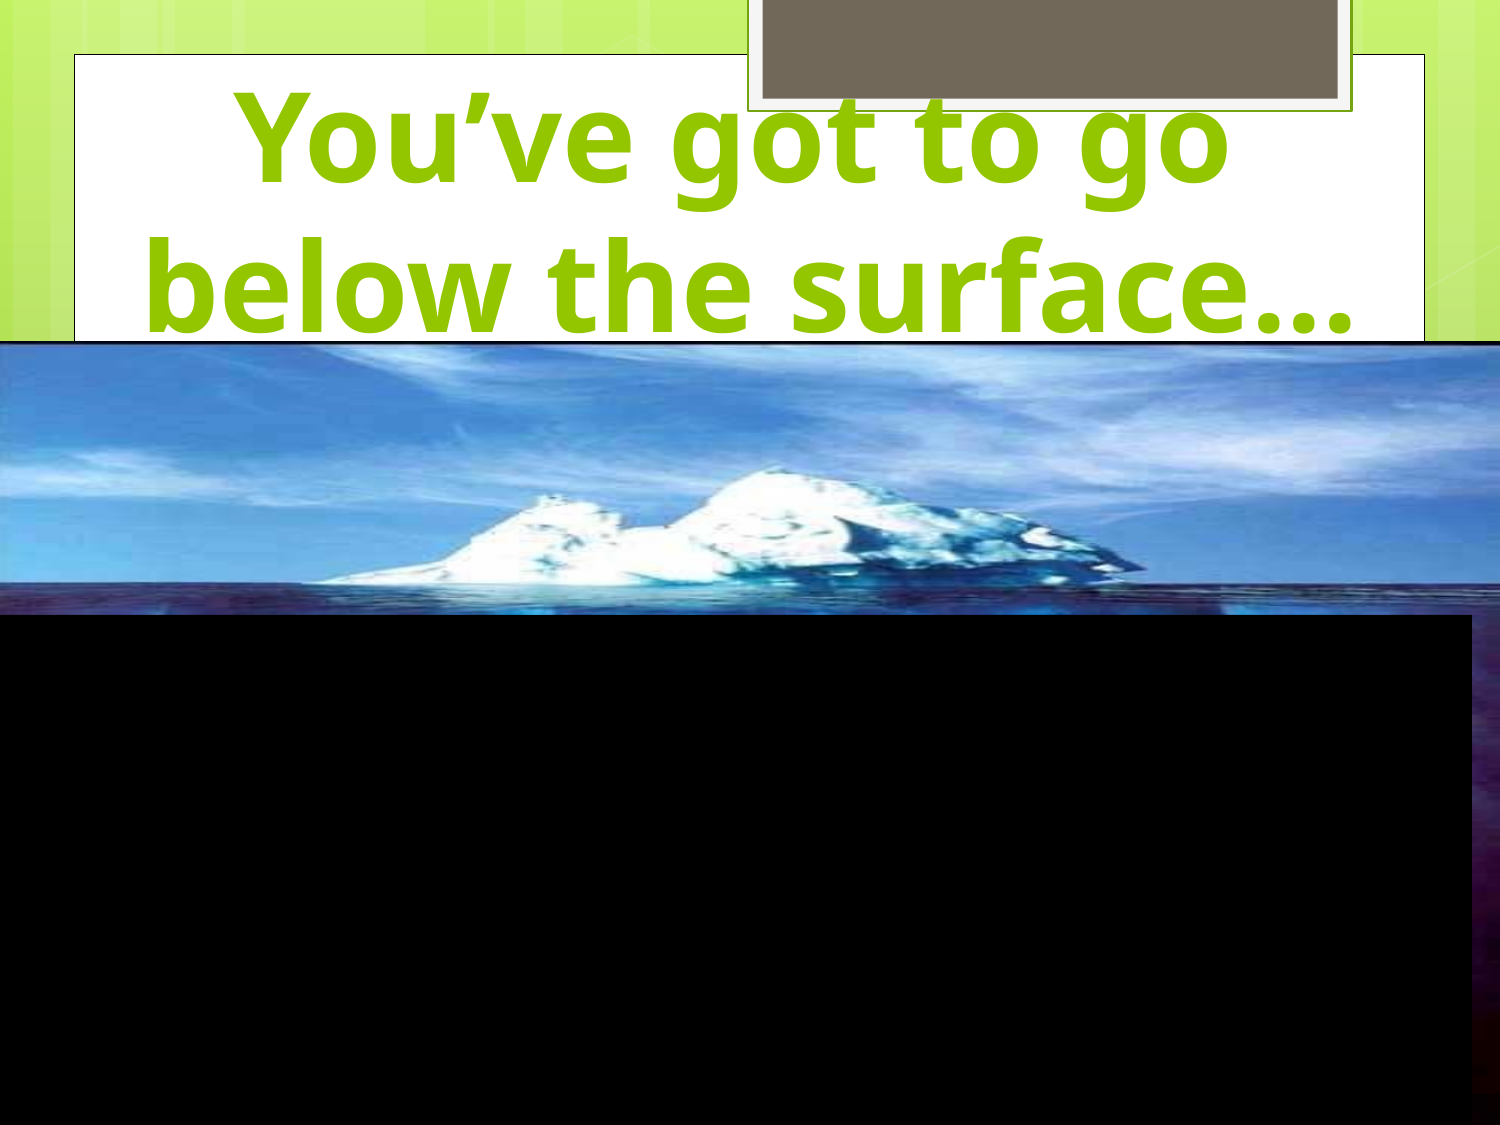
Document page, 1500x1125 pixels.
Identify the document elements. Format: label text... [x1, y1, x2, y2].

text_box You’ve got to go below the surface... [0, 49, 1500, 340]
picture [0, 341, 1500, 1125]
